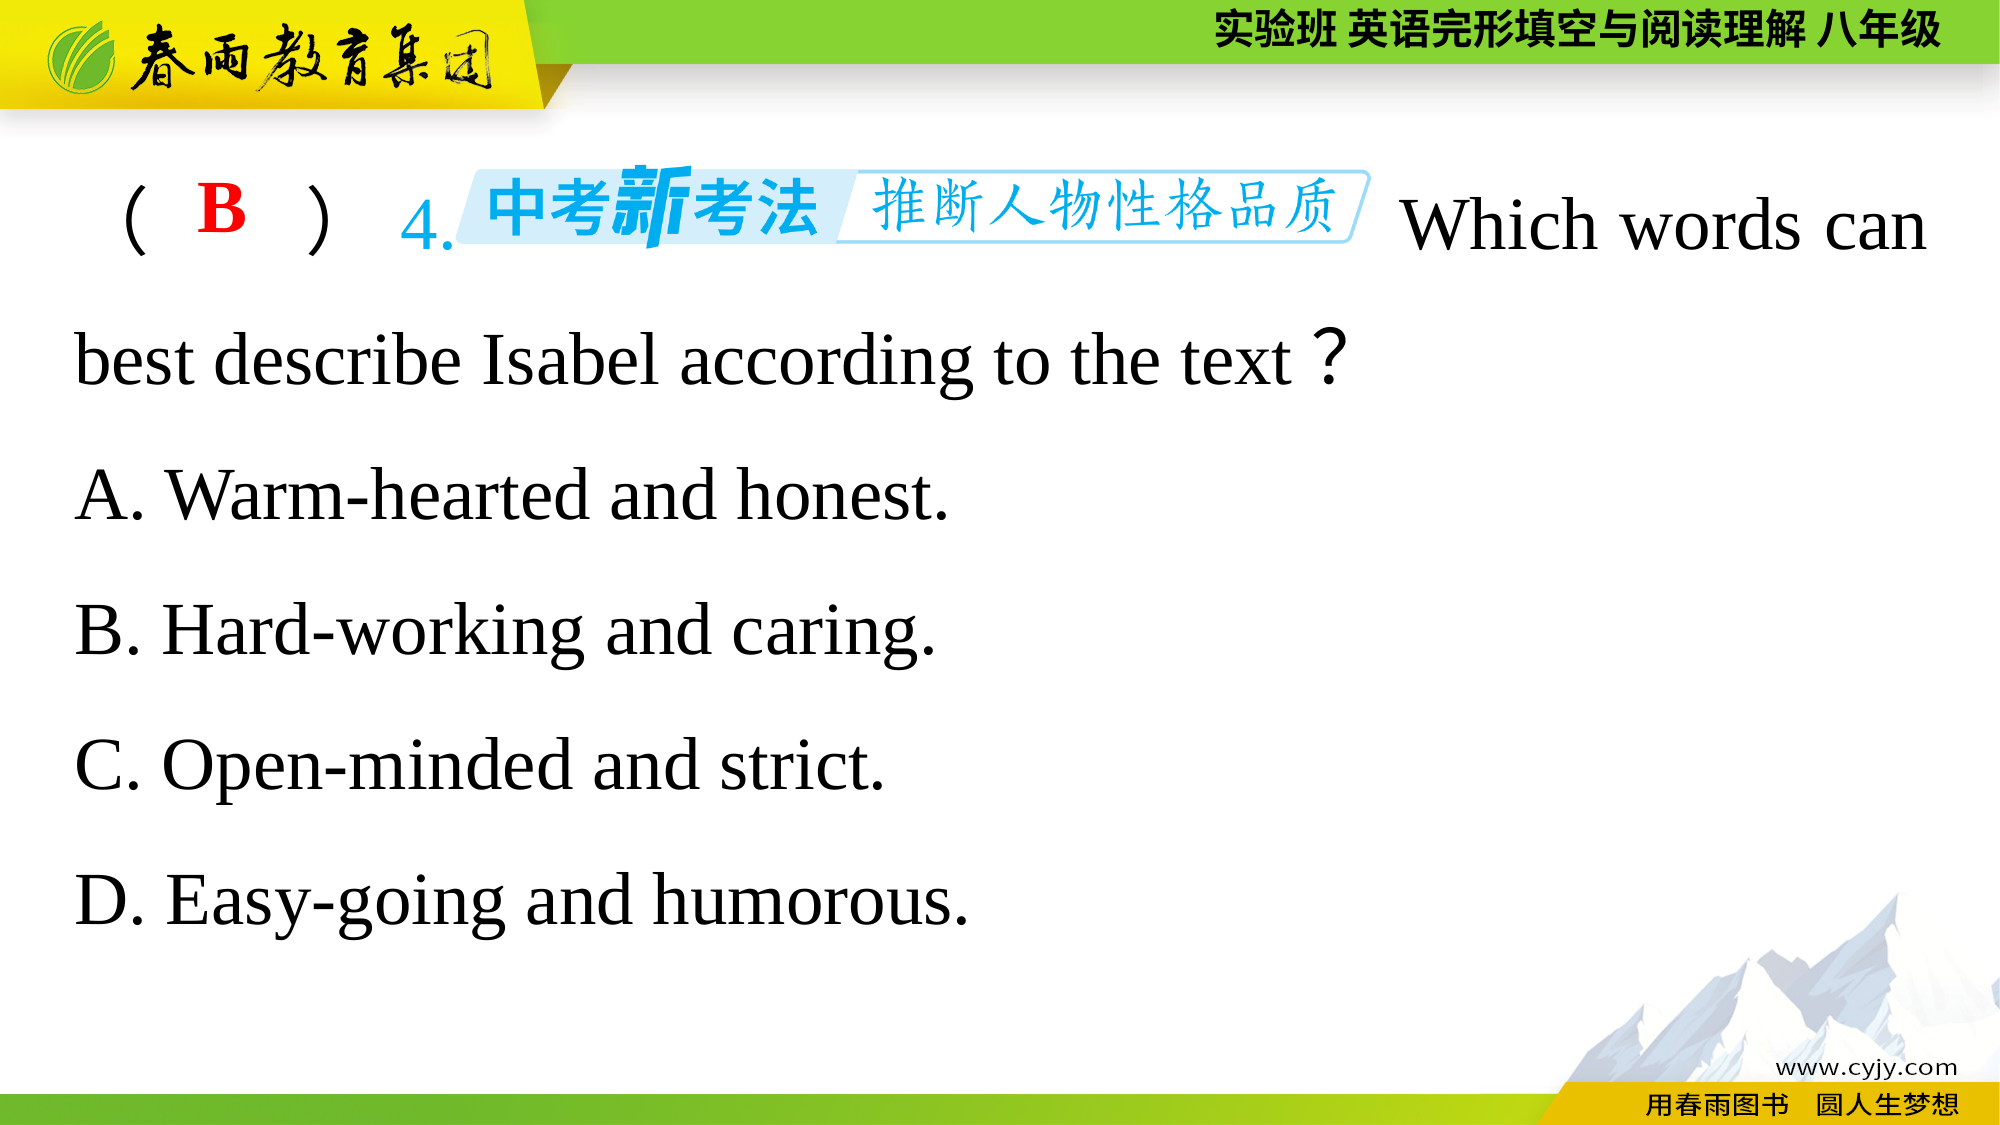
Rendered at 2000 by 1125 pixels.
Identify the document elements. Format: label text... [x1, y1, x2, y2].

text_box B [183, 150, 263, 255]
picture [0, 0, 2000, 1125]
list （ ）4. Which words can best describe Isabel according to the text？ A. Warm-hearted and honest. B. Hard-working and caring. C. Open-minded and strict. D. Easy-going and humorous. [59, 122, 1944, 956]
